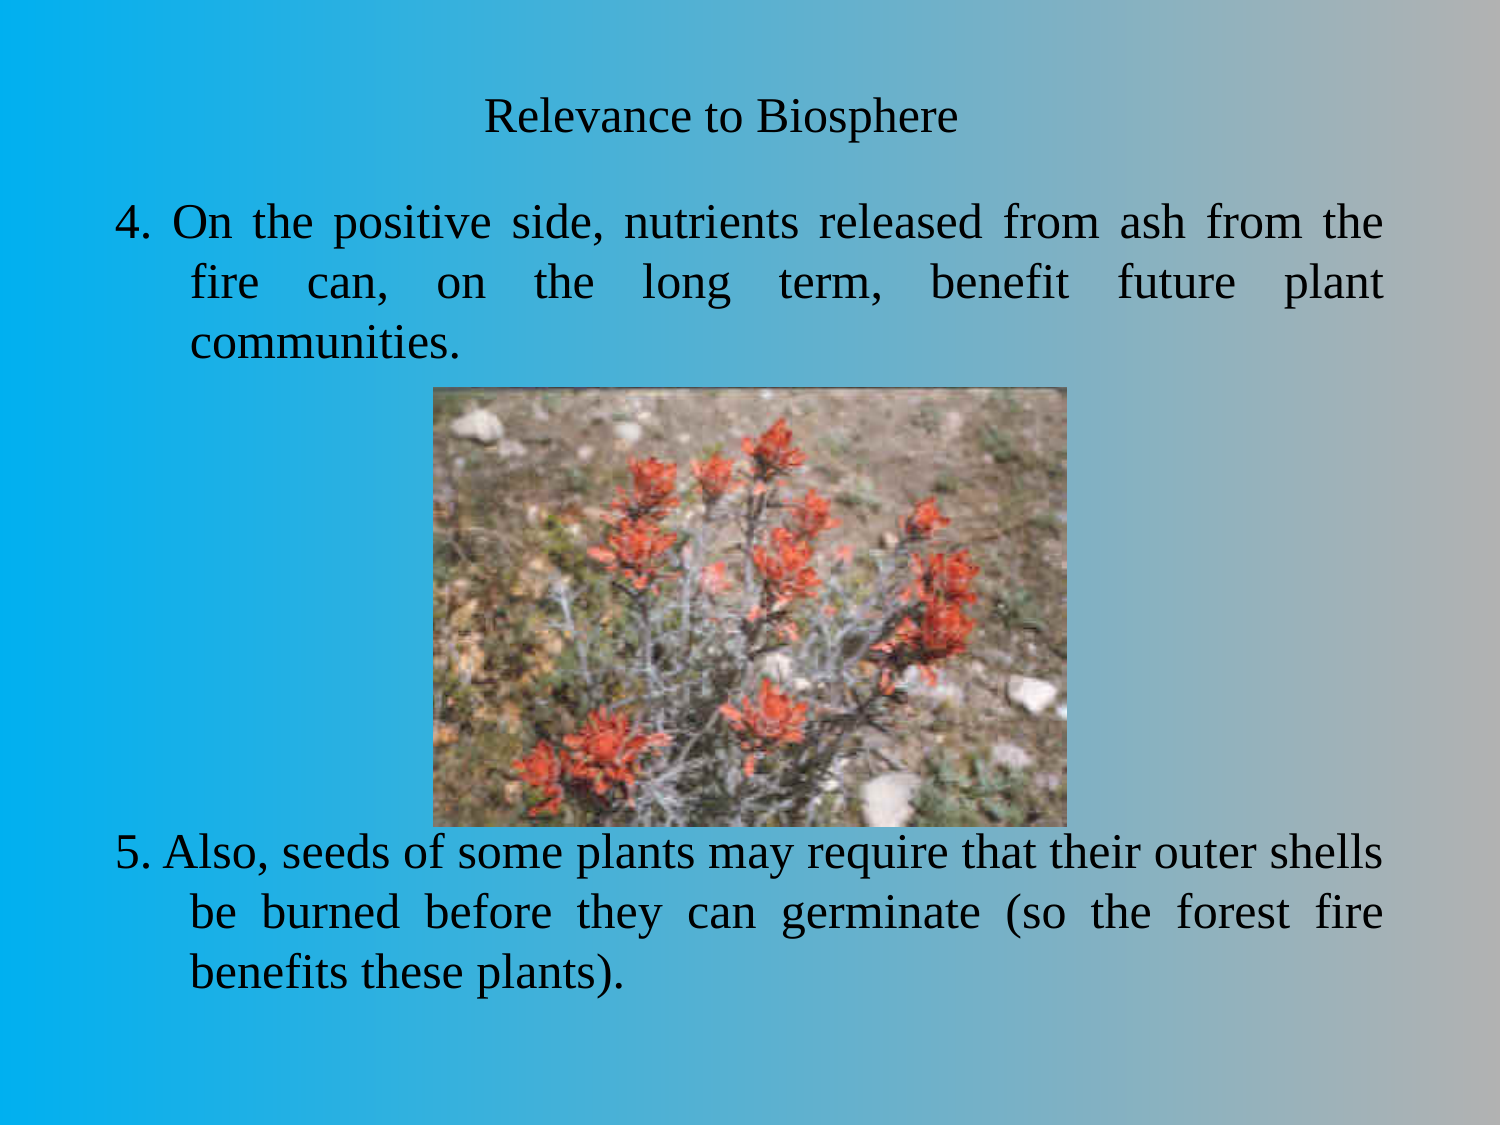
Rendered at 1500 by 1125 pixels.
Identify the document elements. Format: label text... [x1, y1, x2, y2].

text_box 4. On the positive side, nutrients released from ash from the fire can, on the long term, benefit future plant communities. 5. Also, seeds of some plants may require that their outer shells be burned before they can germinate (so the forest fire benefits these plants). [99, 181, 1400, 1092]
picture [433, 387, 1067, 827]
text_box Relevance to Biosphere [469, 74, 979, 150]
